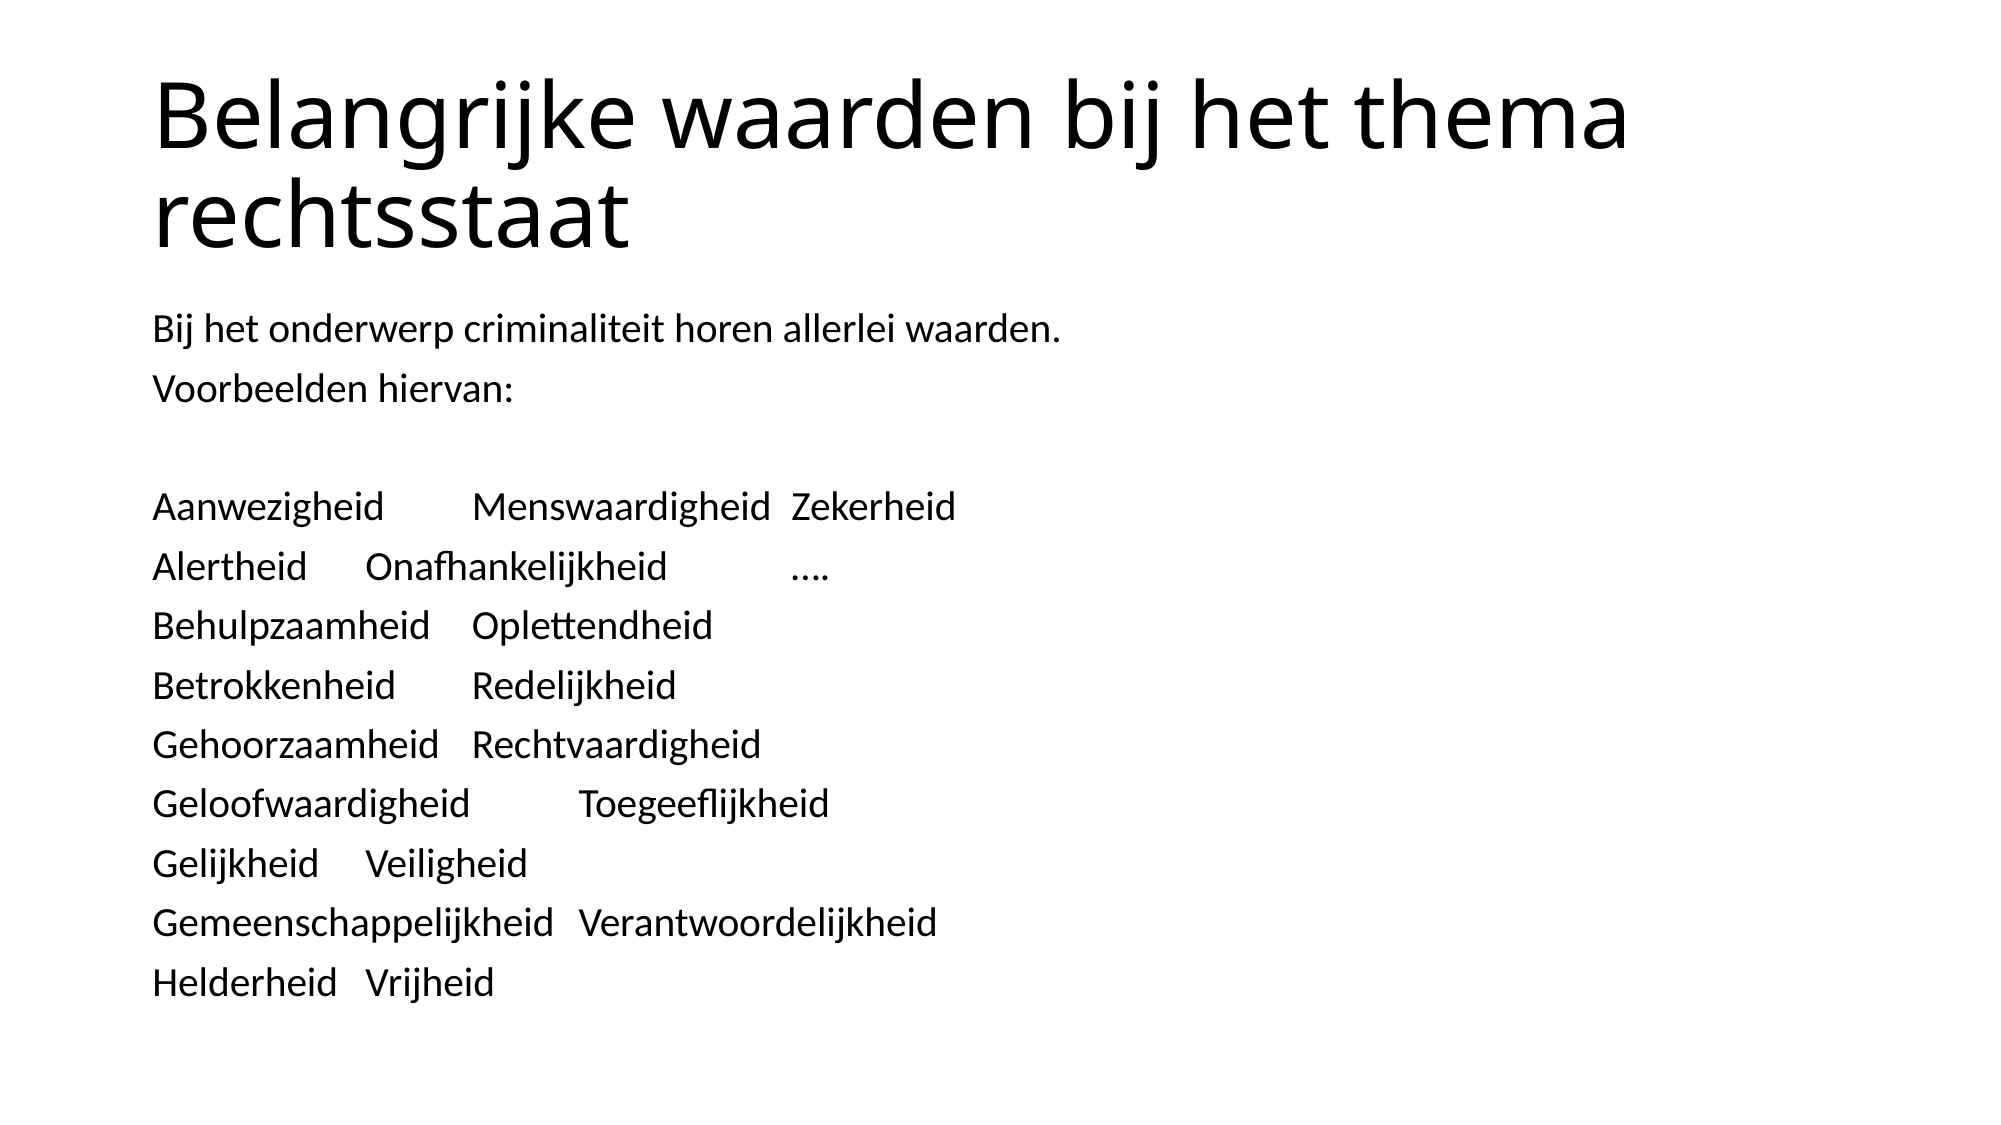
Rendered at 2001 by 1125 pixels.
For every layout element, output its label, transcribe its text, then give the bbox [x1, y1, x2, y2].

list Bij het onderwerp criminaliteit horen allerlei waarden. Voorbeelden hiervan: Aanwezigheid Menswaardigheid Zekerheid Alertheid Onafhankelijkheid …. Behulpzaamheid Oplettendheid Betrokkenheid Redelijkheid Gehoorzaamheid Rechtvaardigheid Geloofwaardigheid Toegeeflijkheid Gelijkheid Veiligheid Gemeenschappelijkheid Verantwoordelijkheid Helderheid Vrijheid [137, 299, 1863, 1014]
title Belangrijke waarden bij het thema rechtsstaat [137, 59, 1863, 278]
